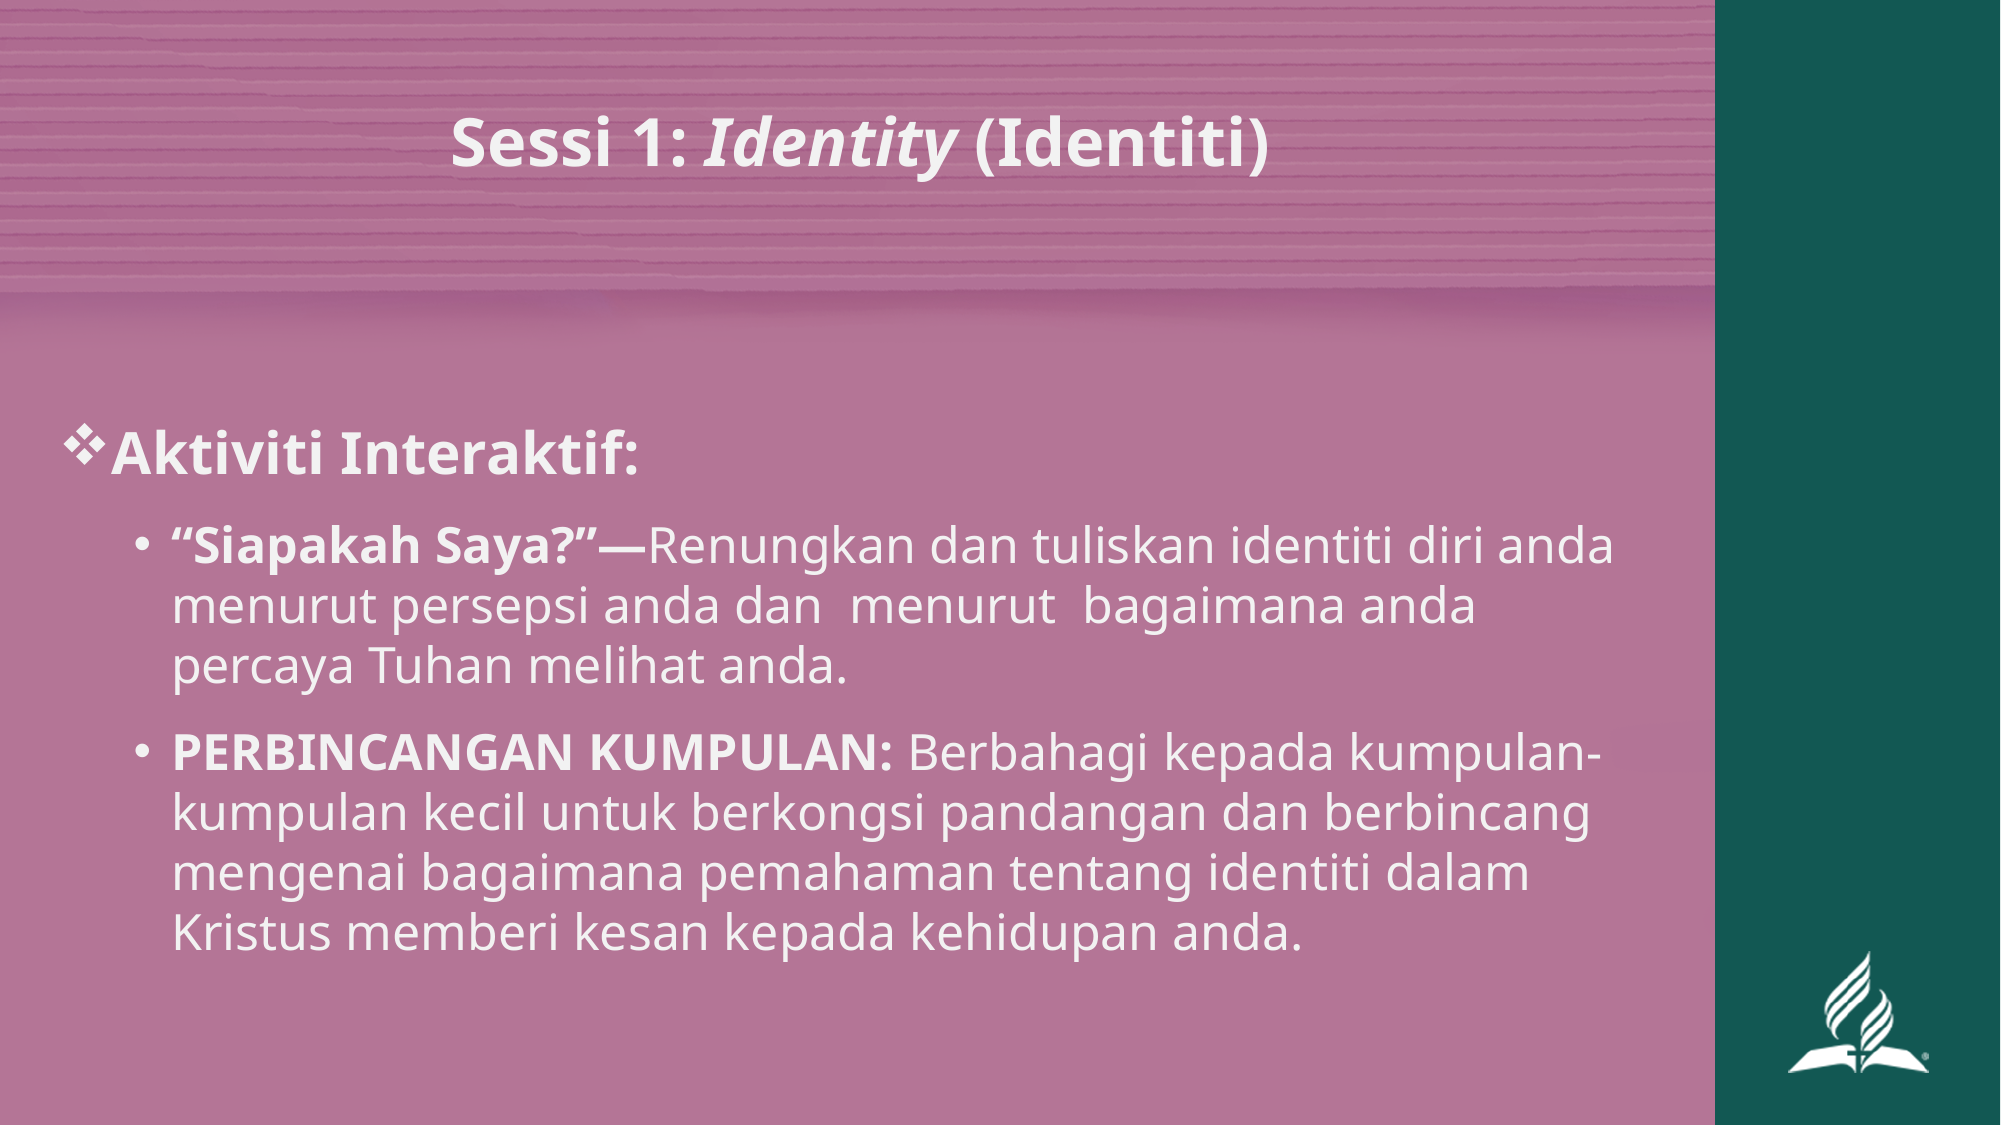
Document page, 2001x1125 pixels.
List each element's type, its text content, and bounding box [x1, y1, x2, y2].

list Aktiviti Interaktif: “Siapakah Saya?”—Renungkan dan tuliskan identiti diri anda menurut persepsi anda dan menurut bagaimana anda percaya Tuhan melihat anda. PERBINCANGAN KUMPULAN: Berbahagi kepada kumpulan-kumpulan kecil untuk berkongsi pandangan dan berbincang mengenai bagaimana pemahaman tentang identiti dalam Kristus memberi kesan kepada kehidupan anda. [43, 367, 1678, 1023]
picture [0, 0, 2001, 1125]
title Sessi 1: Identity (Identiti) [43, 35, 1678, 254]
